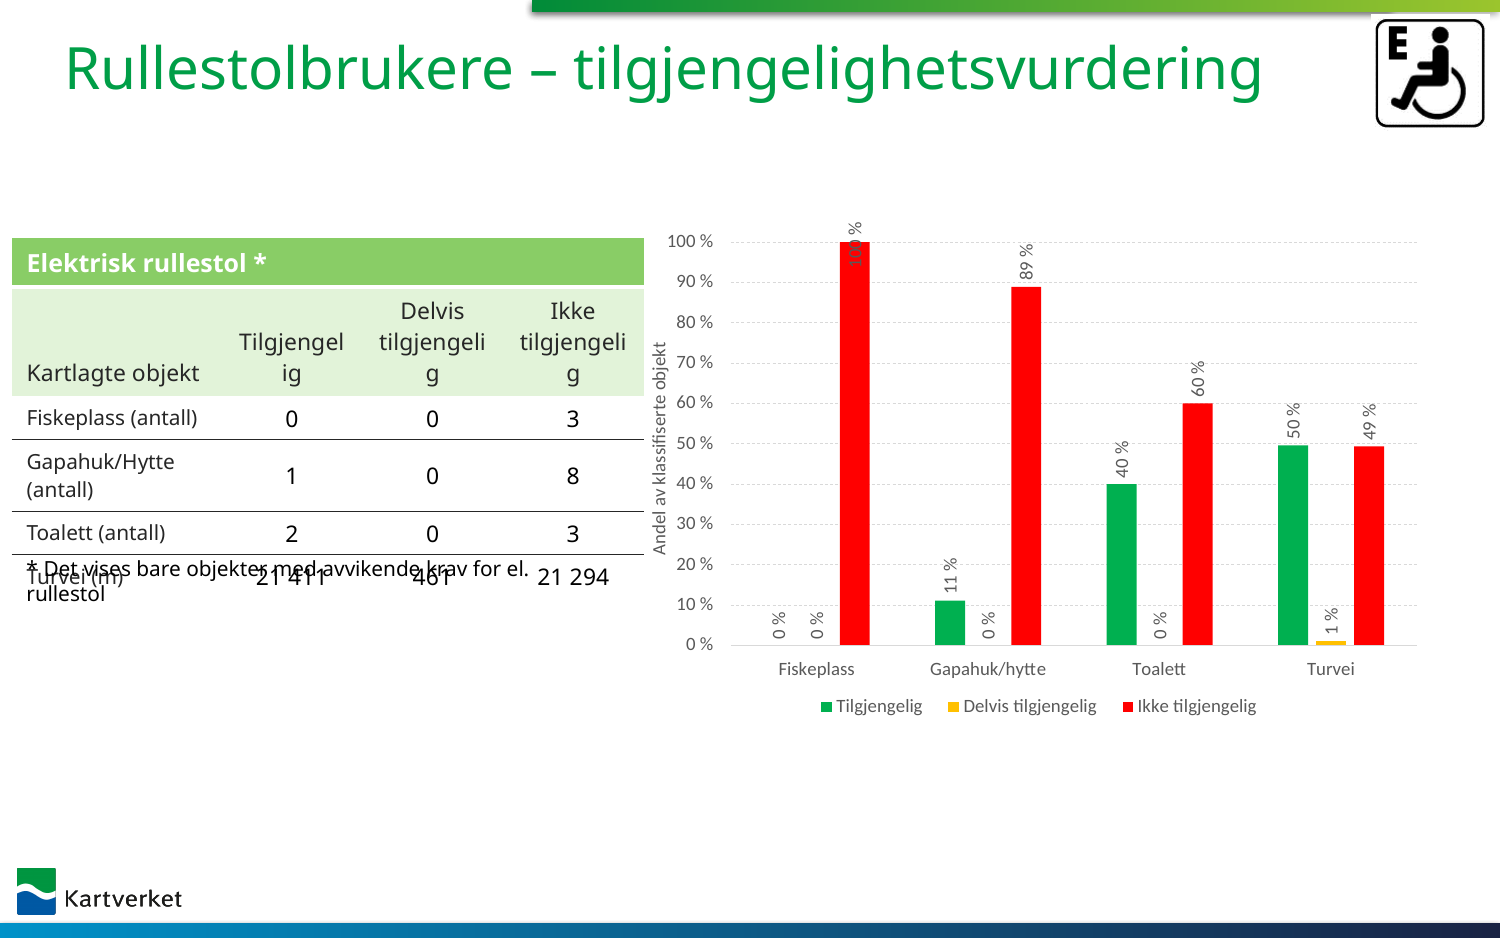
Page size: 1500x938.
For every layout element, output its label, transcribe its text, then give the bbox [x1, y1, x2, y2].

table_cell 0 [362, 512, 503, 548]
table_cell Toalett (antall) [12, 512, 222, 548]
table_cell Ikke tilgjengelig [503, 289, 638, 396]
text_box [1371, 13, 1491, 133]
table_cell 0 [362, 396, 503, 439]
table_cell 0 [362, 440, 503, 511]
picture [643, 218, 1428, 728]
table_cell 1 [222, 440, 362, 511]
table_cell 3 [503, 396, 638, 439]
table_cell 8 [503, 440, 638, 511]
table_cell Tilgjengelig [222, 289, 362, 396]
table_cell 2 [222, 512, 362, 548]
table_cell 3 [503, 512, 638, 554]
table_cell 21 294 [597, 555, 638, 598]
text_box * Det vises bare objekter med avvikende krav for el. rullestol [11, 548, 597, 613]
table_cell Delvis tilgjengelig [362, 289, 503, 396]
text_box Rullestolbrukere – tilgjengelighetsvurdering [49, 12, 1372, 109]
table_cell Gapahuk/Hytte (antall) [12, 440, 222, 511]
table_cell 0 [222, 396, 362, 439]
table_cell Fiskeplass (antall) [12, 396, 222, 439]
table_header Elektrisk rullestol * [12, 238, 638, 285]
table_cell Kartlagte objekt [12, 289, 222, 396]
